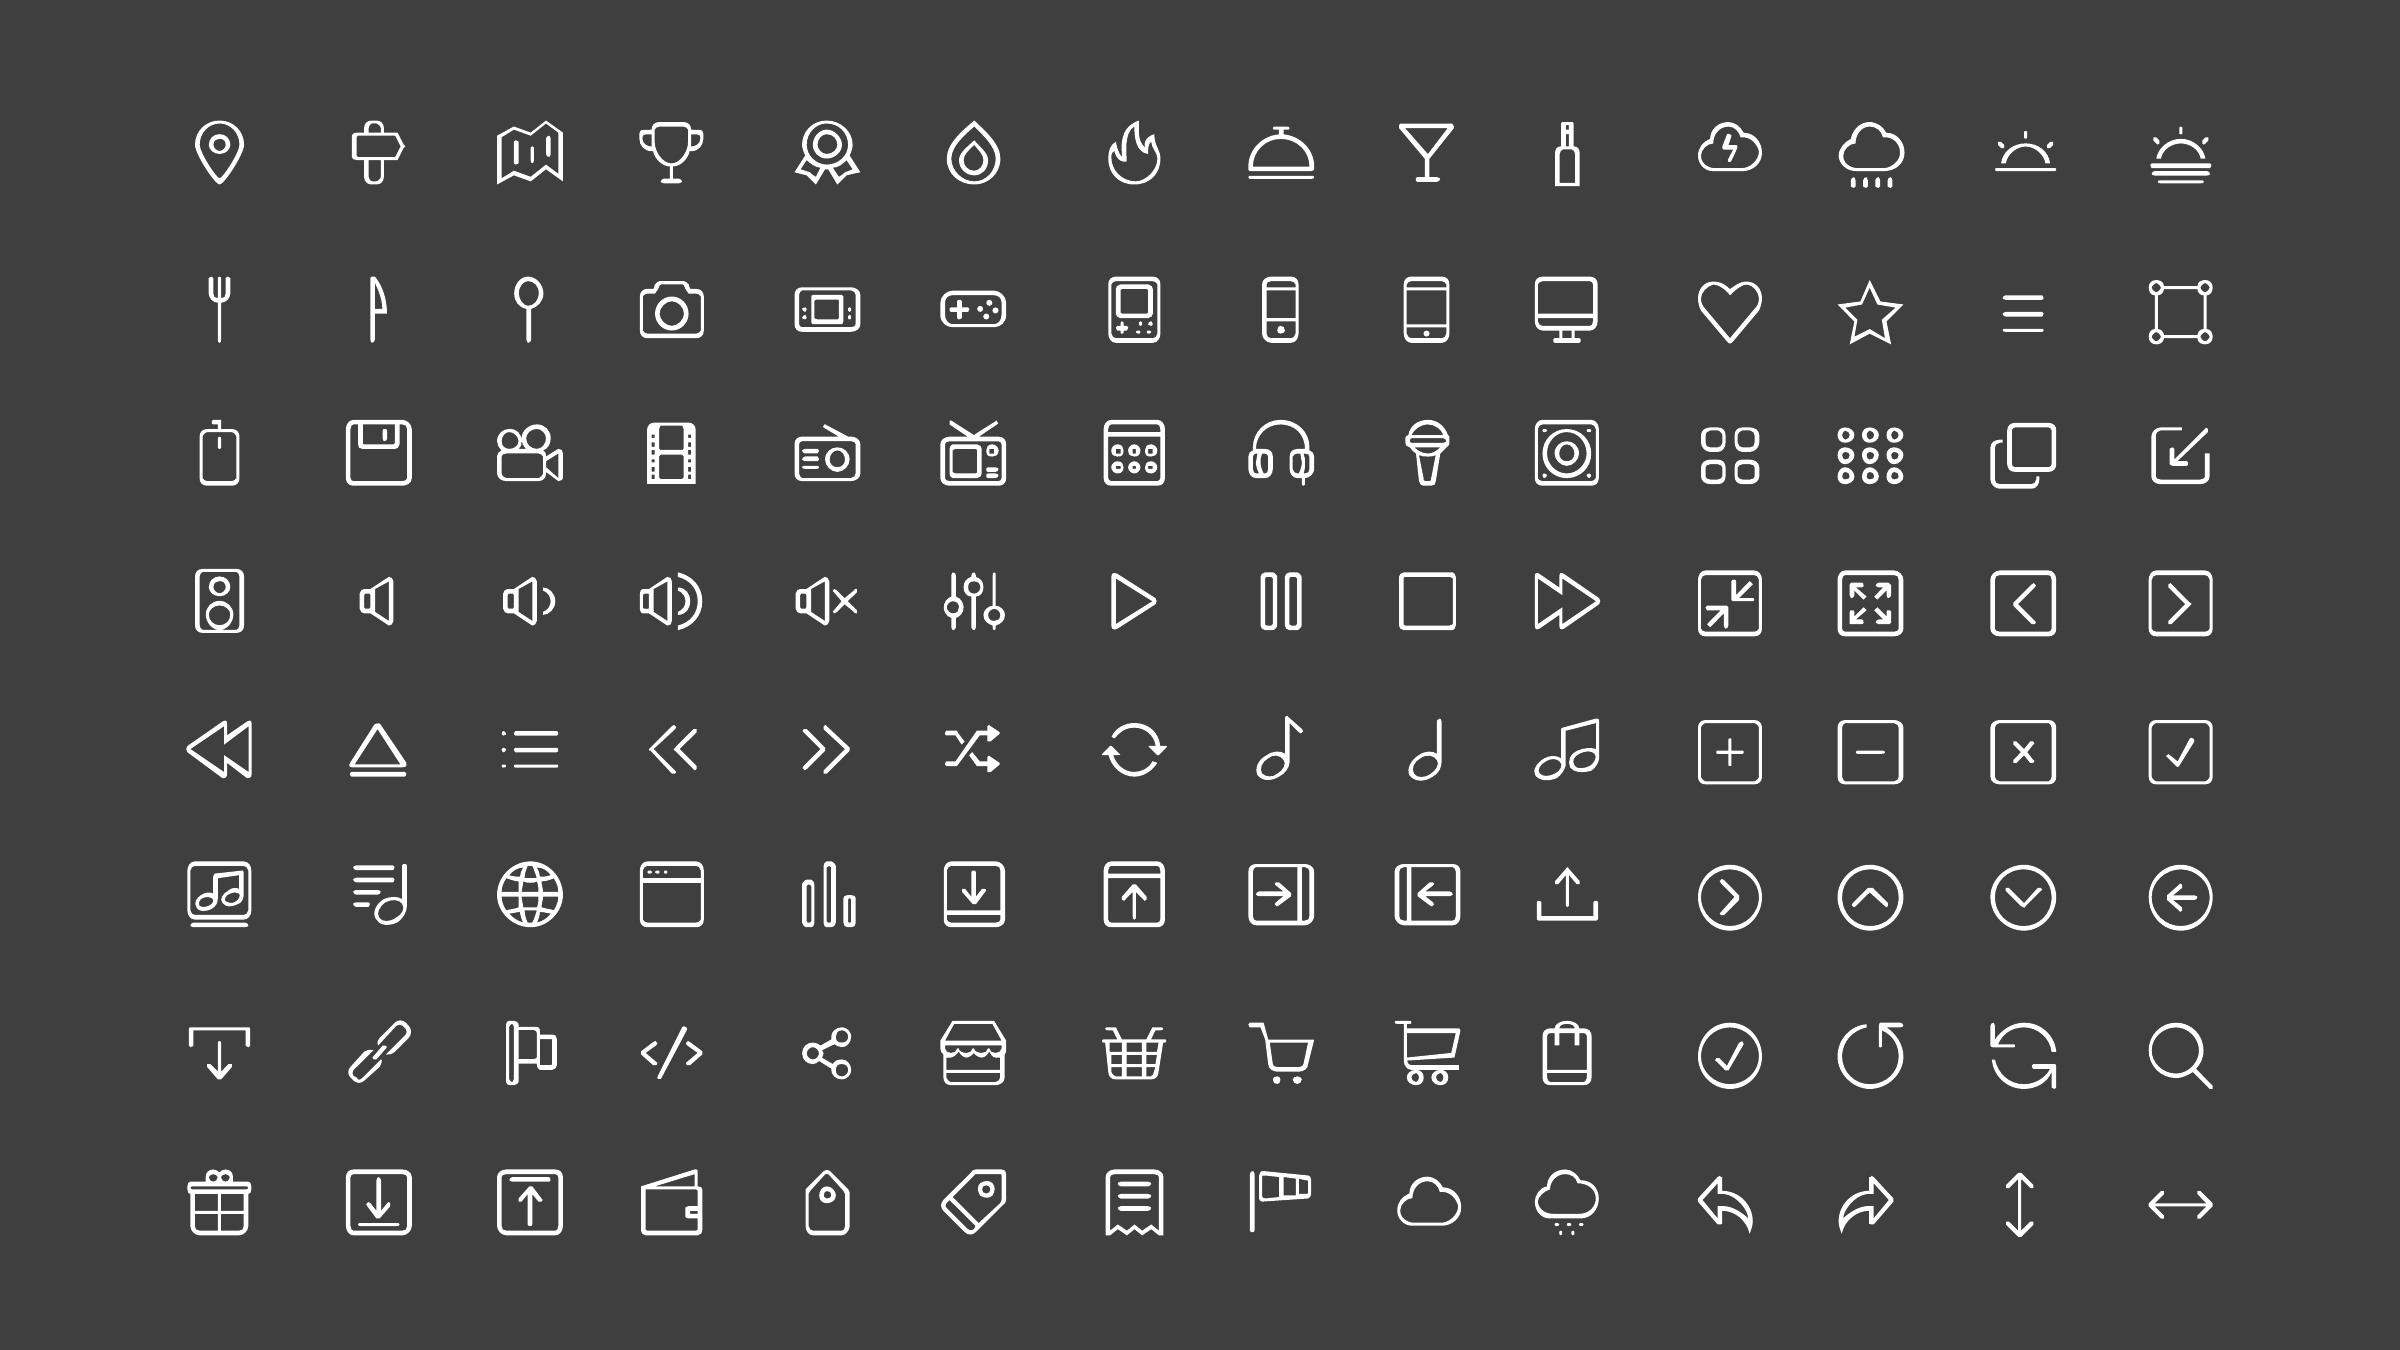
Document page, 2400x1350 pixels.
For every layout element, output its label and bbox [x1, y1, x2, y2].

text_box [2151, 427, 2210, 485]
text_box [1837, 280, 1904, 345]
text_box [1256, 715, 1304, 780]
text_box [2202, 137, 2209, 145]
text_box [1248, 175, 1315, 179]
text_box [823, 861, 836, 928]
text_box [1862, 467, 1879, 485]
text_box [1292, 1076, 1302, 1084]
text_box [639, 281, 704, 339]
text_box [351, 120, 406, 185]
text_box [1534, 276, 1598, 343]
text_box [1837, 467, 1855, 485]
text_box [1990, 570, 2057, 637]
text_box [657, 1026, 687, 1079]
text_box [802, 1027, 852, 1080]
text_box [2153, 137, 2160, 145]
text_box [1998, 141, 2005, 149]
text_box [2006, 1172, 2034, 1237]
text_box [513, 731, 559, 736]
text_box [374, 864, 407, 925]
text_box [503, 576, 537, 626]
text_box [353, 902, 370, 907]
text_box [1837, 1022, 1904, 1089]
text_box [969, 752, 1000, 773]
text_box [543, 587, 556, 615]
text_box [1284, 572, 1302, 631]
text_box [1991, 1059, 2057, 1089]
text_box [353, 890, 381, 895]
text_box [372, 1045, 387, 1060]
text_box [188, 1027, 251, 1048]
text_box [639, 122, 704, 184]
text_box [823, 724, 850, 774]
text_box [1990, 1022, 2057, 1052]
text_box [1260, 572, 1278, 631]
text_box [1850, 177, 1856, 188]
text_box [1542, 1020, 1592, 1086]
text_box [1734, 427, 1760, 452]
text_box [1248, 419, 1315, 486]
text_box [1555, 122, 1580, 187]
text_box [843, 895, 856, 928]
text_box [2148, 1022, 2213, 1089]
text_box [345, 1169, 412, 1236]
text_box [794, 120, 861, 185]
text_box [1837, 864, 1904, 931]
text_box [1990, 720, 2057, 785]
text_box [1249, 1170, 1255, 1233]
text_box [497, 861, 563, 928]
text_box [1403, 276, 1450, 343]
text_box [1701, 459, 1726, 485]
text_box [370, 276, 387, 343]
text_box [199, 419, 240, 486]
text_box [1259, 1170, 1312, 1202]
text_box [513, 747, 559, 753]
text_box [2148, 720, 2213, 785]
text_box [377, 1020, 412, 1055]
text_box [497, 120, 563, 185]
text_box [2150, 163, 2212, 169]
text_box [345, 419, 412, 486]
text_box [1990, 864, 2057, 931]
text_box [1394, 1020, 1461, 1086]
text_box [2047, 141, 2054, 149]
text_box [677, 572, 703, 631]
text_box [2151, 171, 2211, 176]
text_box [208, 276, 231, 343]
text_box [805, 1169, 850, 1236]
text_box [348, 1049, 382, 1083]
text_box [1397, 1176, 1462, 1226]
text_box [1536, 900, 1599, 921]
text_box [1887, 177, 1893, 188]
text_box [946, 120, 1001, 185]
text_box [1105, 1169, 1164, 1236]
text_box [1862, 427, 1879, 443]
text_box [795, 576, 830, 626]
text_box [1734, 459, 1760, 485]
text_box [1248, 864, 1315, 926]
text_box [1262, 276, 1299, 343]
text_box [353, 877, 395, 883]
text_box [1534, 1169, 1599, 1219]
text_box [1698, 122, 1762, 172]
text_box [350, 771, 407, 777]
text_box [359, 576, 394, 626]
text_box [1698, 570, 1762, 637]
text_box [195, 120, 245, 185]
text_box [685, 1040, 703, 1066]
text_box [1534, 573, 1601, 630]
text_box [1103, 419, 1165, 486]
text_box [187, 1169, 252, 1236]
text_box [1394, 864, 1461, 926]
text_box [1102, 1027, 1167, 1080]
text_box [1248, 1022, 1315, 1072]
text_box [353, 865, 395, 871]
text_box [2148, 570, 2213, 637]
text_box [2001, 143, 2051, 164]
text_box [1101, 745, 1158, 777]
text_box [190, 922, 249, 928]
text_box [1534, 419, 1599, 486]
text_box [1886, 447, 1904, 465]
text_box [2156, 138, 2206, 159]
text_box [1248, 126, 1315, 172]
text_box [2007, 422, 2057, 472]
text_box [1698, 281, 1762, 344]
text_box [2148, 864, 2213, 931]
text_box [2002, 311, 2044, 317]
text_box [1838, 1175, 1894, 1234]
text_box [647, 422, 696, 484]
text_box [832, 589, 857, 614]
text_box [2002, 295, 2044, 300]
text_box [940, 420, 1007, 486]
text_box [1108, 276, 1161, 343]
text_box [1408, 718, 1442, 781]
text_box [1701, 427, 1726, 452]
text_box [2157, 180, 2204, 184]
text_box [940, 290, 1007, 328]
text_box [497, 424, 563, 482]
text_box [186, 720, 252, 779]
text_box [1399, 572, 1456, 631]
text_box [497, 1169, 563, 1236]
text_box [514, 276, 544, 343]
text_box [1862, 447, 1879, 465]
text_box [943, 572, 964, 631]
text_box [187, 861, 252, 920]
text_box [802, 879, 815, 928]
text_box [1399, 123, 1454, 182]
text_box [673, 729, 697, 771]
text_box [513, 764, 559, 768]
text_box [1995, 168, 2057, 172]
text_box [943, 861, 1006, 928]
text_box [1103, 861, 1165, 928]
text_box [1697, 1175, 1753, 1234]
text_box [2002, 328, 2044, 332]
text_box [944, 724, 1000, 767]
text_box [195, 568, 245, 633]
text_box [1111, 573, 1157, 630]
text_box [802, 729, 826, 771]
text_box [940, 1020, 1007, 1086]
text_box [794, 287, 861, 332]
text_box [1990, 439, 2040, 489]
text_box [641, 1169, 703, 1236]
text_box [649, 724, 677, 774]
text_box [1886, 467, 1904, 485]
text_box [941, 1169, 1007, 1235]
text_box [1555, 867, 1580, 907]
text_box [1698, 720, 1762, 785]
text_box [1698, 864, 1762, 931]
text_box [1837, 570, 1904, 637]
text_box [1886, 427, 1904, 443]
text_box [1111, 723, 1167, 756]
text_box [506, 1020, 557, 1086]
text_box [639, 576, 672, 626]
text_box [207, 1041, 232, 1080]
text_box [2148, 280, 2213, 345]
text_box [983, 572, 1006, 631]
text_box [1838, 122, 1905, 172]
text_box [963, 572, 984, 631]
text_box [1272, 1076, 1281, 1084]
text_box [1837, 447, 1855, 465]
text_box [1837, 427, 1855, 443]
text_box [639, 861, 704, 928]
text_box [349, 723, 407, 768]
text_box [1863, 177, 1868, 188]
text_box [1108, 120, 1161, 185]
text_box [641, 1040, 658, 1066]
text_box [1698, 1022, 1762, 1089]
text_box [2148, 1191, 2213, 1219]
text_box [1534, 718, 1600, 781]
text_box [794, 424, 861, 482]
text_box [1875, 177, 1881, 188]
text_box [1405, 419, 1450, 486]
text_box [1837, 720, 1904, 785]
